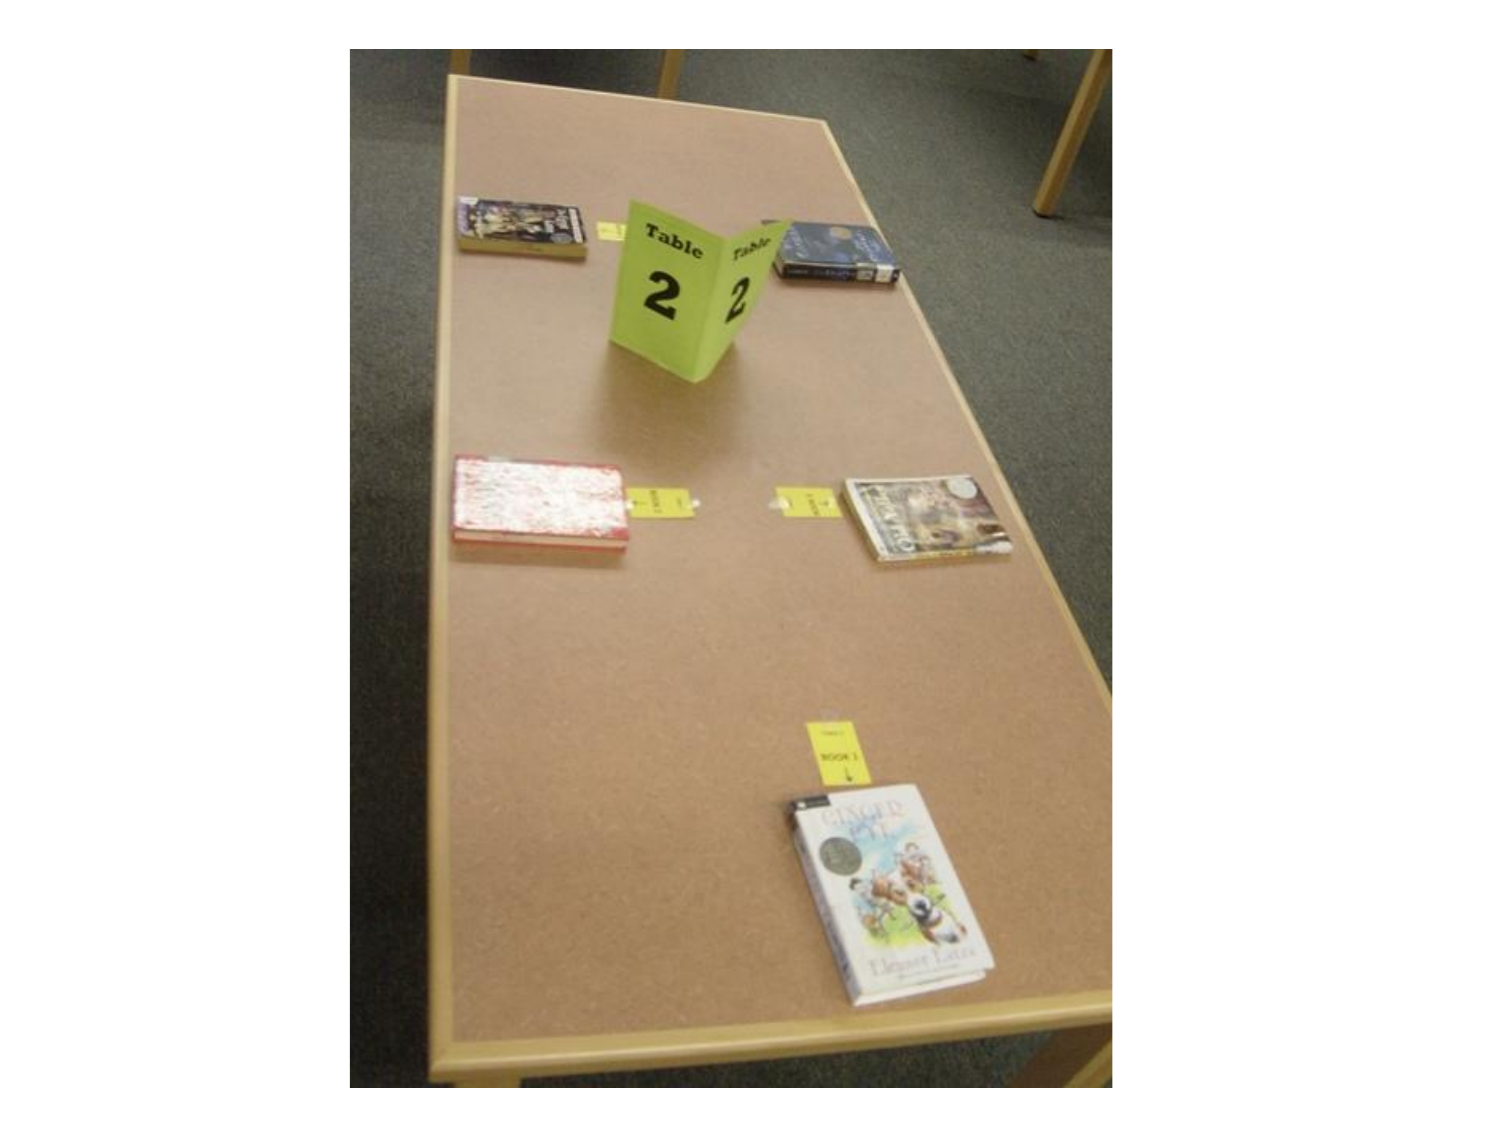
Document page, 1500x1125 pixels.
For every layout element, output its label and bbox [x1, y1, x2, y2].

text_box [349, 49, 1113, 1088]
